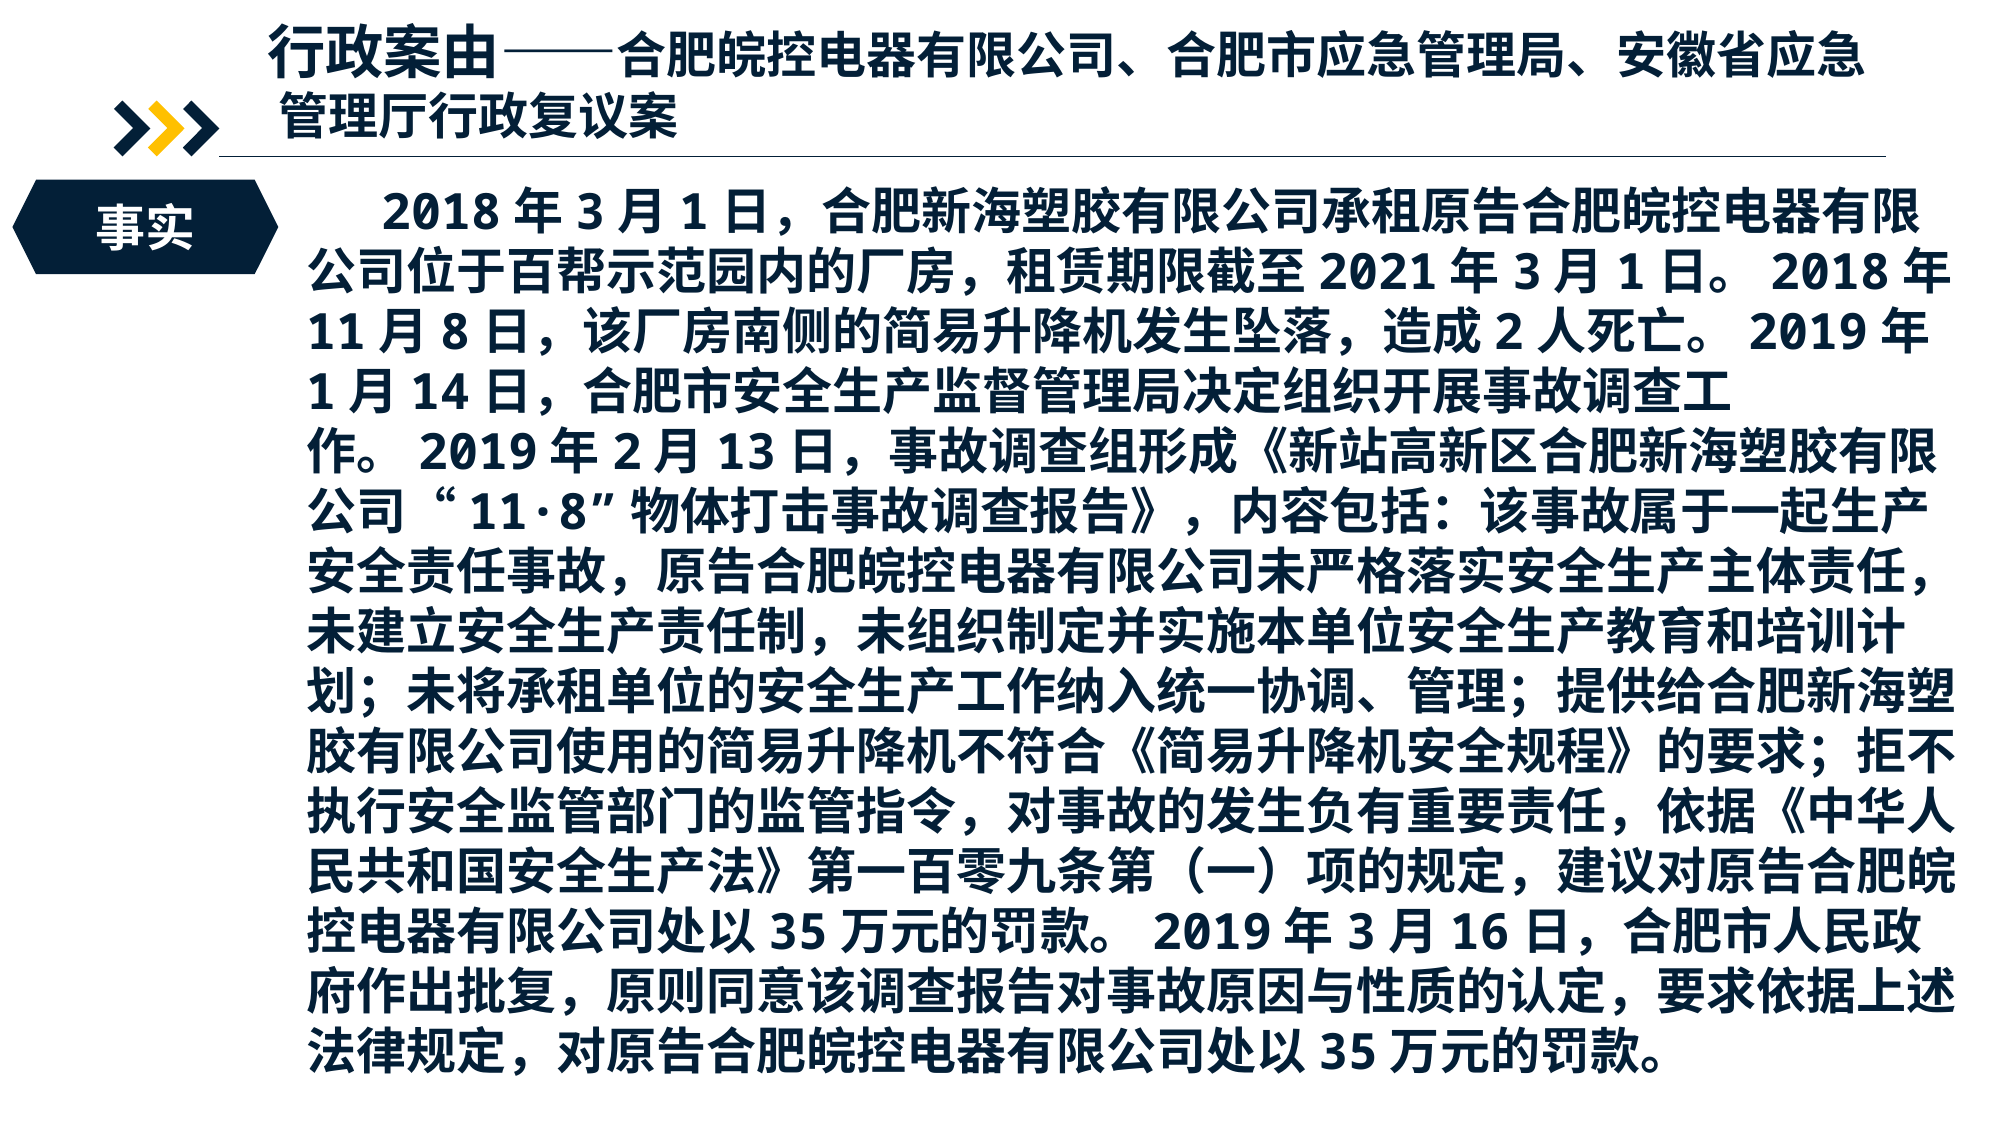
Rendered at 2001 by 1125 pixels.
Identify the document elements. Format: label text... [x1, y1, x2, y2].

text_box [12, 179, 279, 275]
text_box 2018年3月1日，合肥新海塑胶有限公司承租原告合肥皖控电器有限公司位于百帮示范园内的厂房，租赁期限截至2021年3月1日。2018年11月8日，该厂房南侧的简易升降机发生坠落，造成2人死亡。2019年1月14日，合肥市安全生产监督管理局决定组织开展事故调查工作。2019年2月13日，事故调查组形成《新站高新区合肥新海塑胶有限公司“11·8”物体打击事故调查报告》，内容包括：该事故属于一起生产安全责任事故，原告合肥皖控电器有限公司未严格落实安全生产主体责任，未建立安全生产责任制，未组织制定并实施本单位安全生产教育和培训计划；未将承租单位的安全生产工作纳入统一协调、管理；提供给合肥新海塑胶有限公司使用的简易升降机不符合《简易升降机安全规程》的要求；拒不执行安全监管部门的监管指令，对事故的发生负有重要责任，依据《中华人民共和国安全生产法》第一百零九条第（一）项的规定，建议对原告合肥皖控电器有限公司处以35万元的罚款。2019年3月16日，合肥市人民政府作出批复，原则同意该调查报告对事故原因与性质的认定，要求依据上述法律规定，对原告合肥皖控电器有限公司处以35万元的罚款。 [291, 171, 1972, 1087]
text_box 行政案由——合肥皖控电器有限公司、合肥市应急管理局、安徽省应急 管理厅行政复议案 [256, 9, 1911, 151]
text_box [113, 100, 1887, 157]
